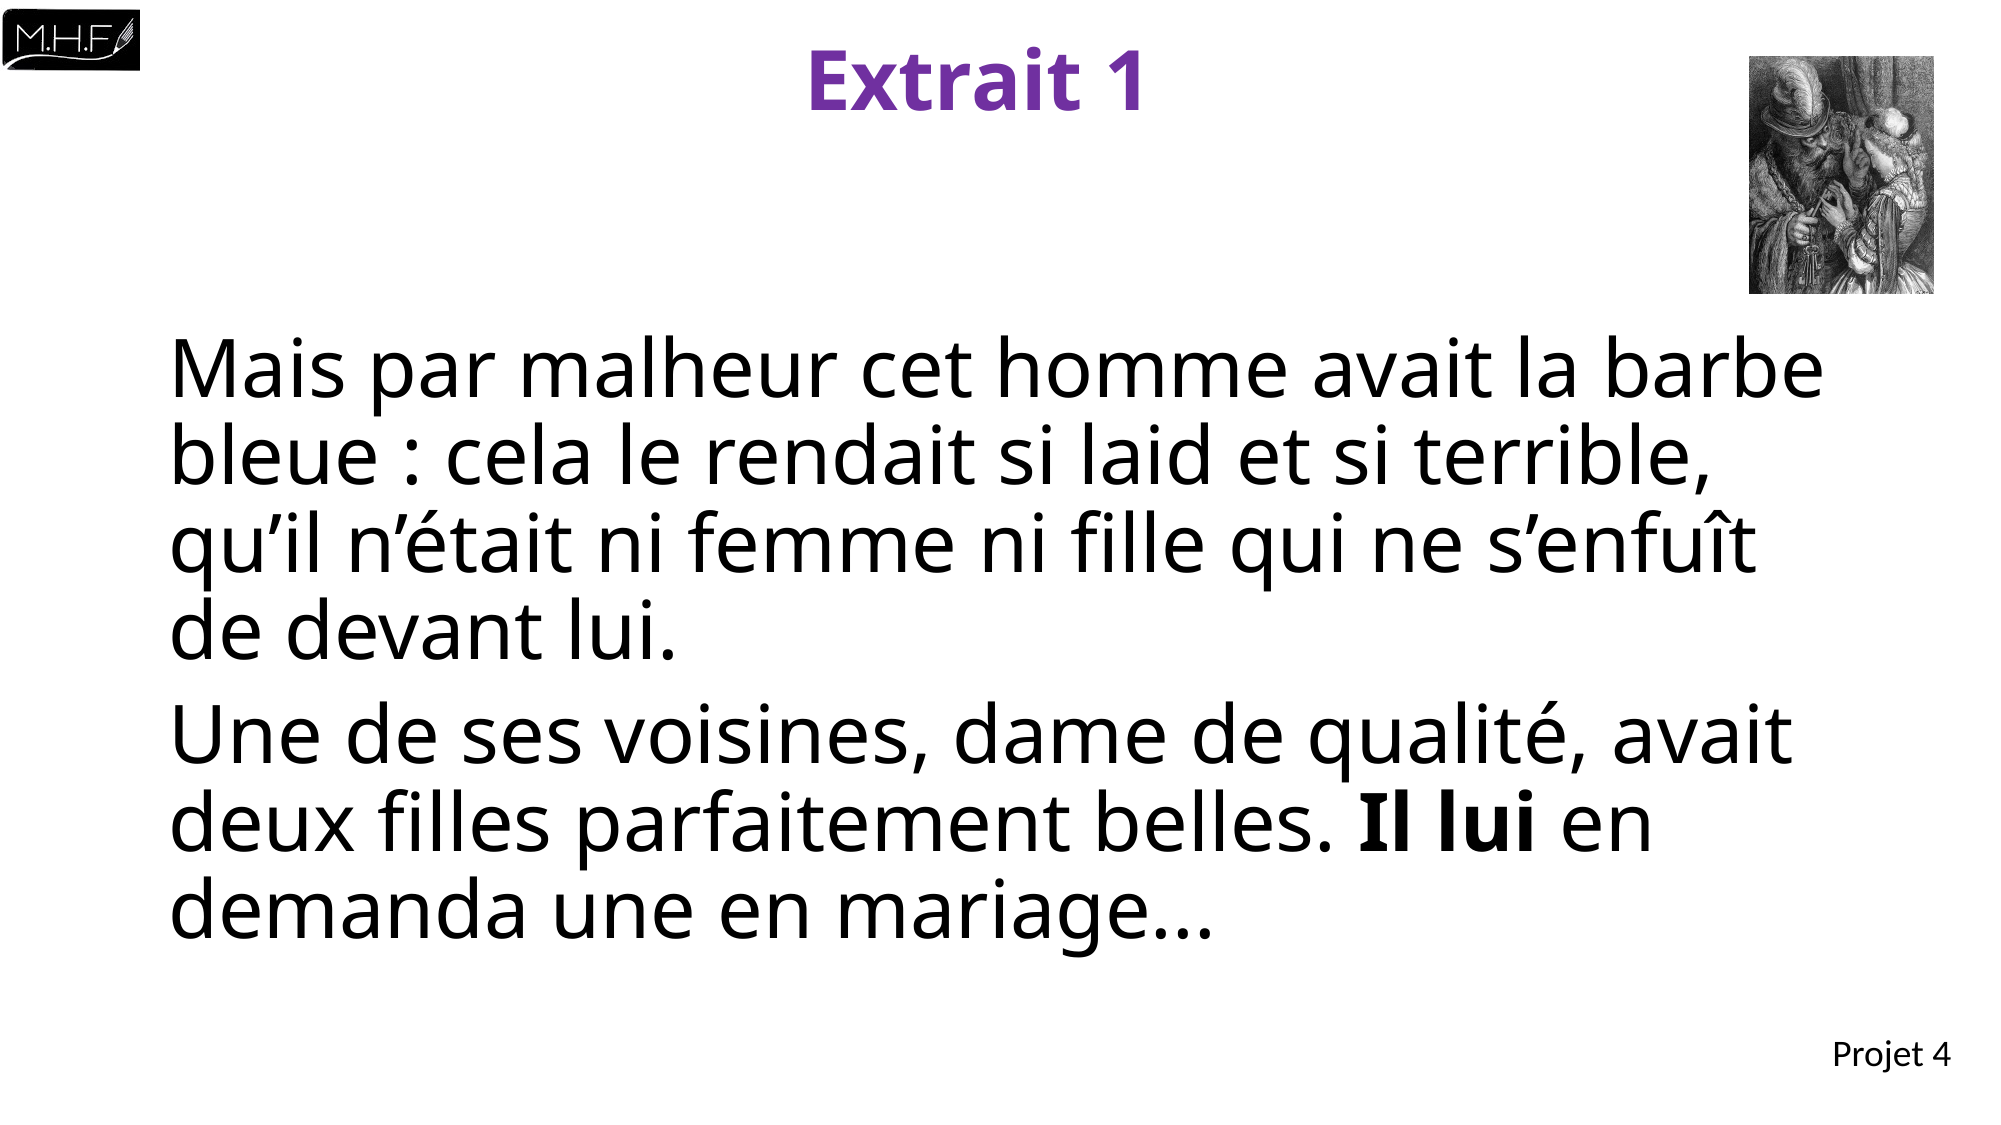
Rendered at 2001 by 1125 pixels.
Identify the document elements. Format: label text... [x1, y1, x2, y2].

list Mais par malheur cet homme avait la barbe bleue : cela le rendait si laid et si terrible, qu’il n’était ni femme ni fille qui ne s’enfuît de devant lui. Une de ses voisines, dame de qualité, avait deux filles parfaitement belles. Il lui en demanda une en mariage... [153, 319, 1879, 975]
text_box Projet 4 [1362, 1021, 1967, 1082]
picture [1749, 56, 1935, 294]
title Extrait 1 [373, 42, 1583, 125]
picture [0, 7, 140, 74]
